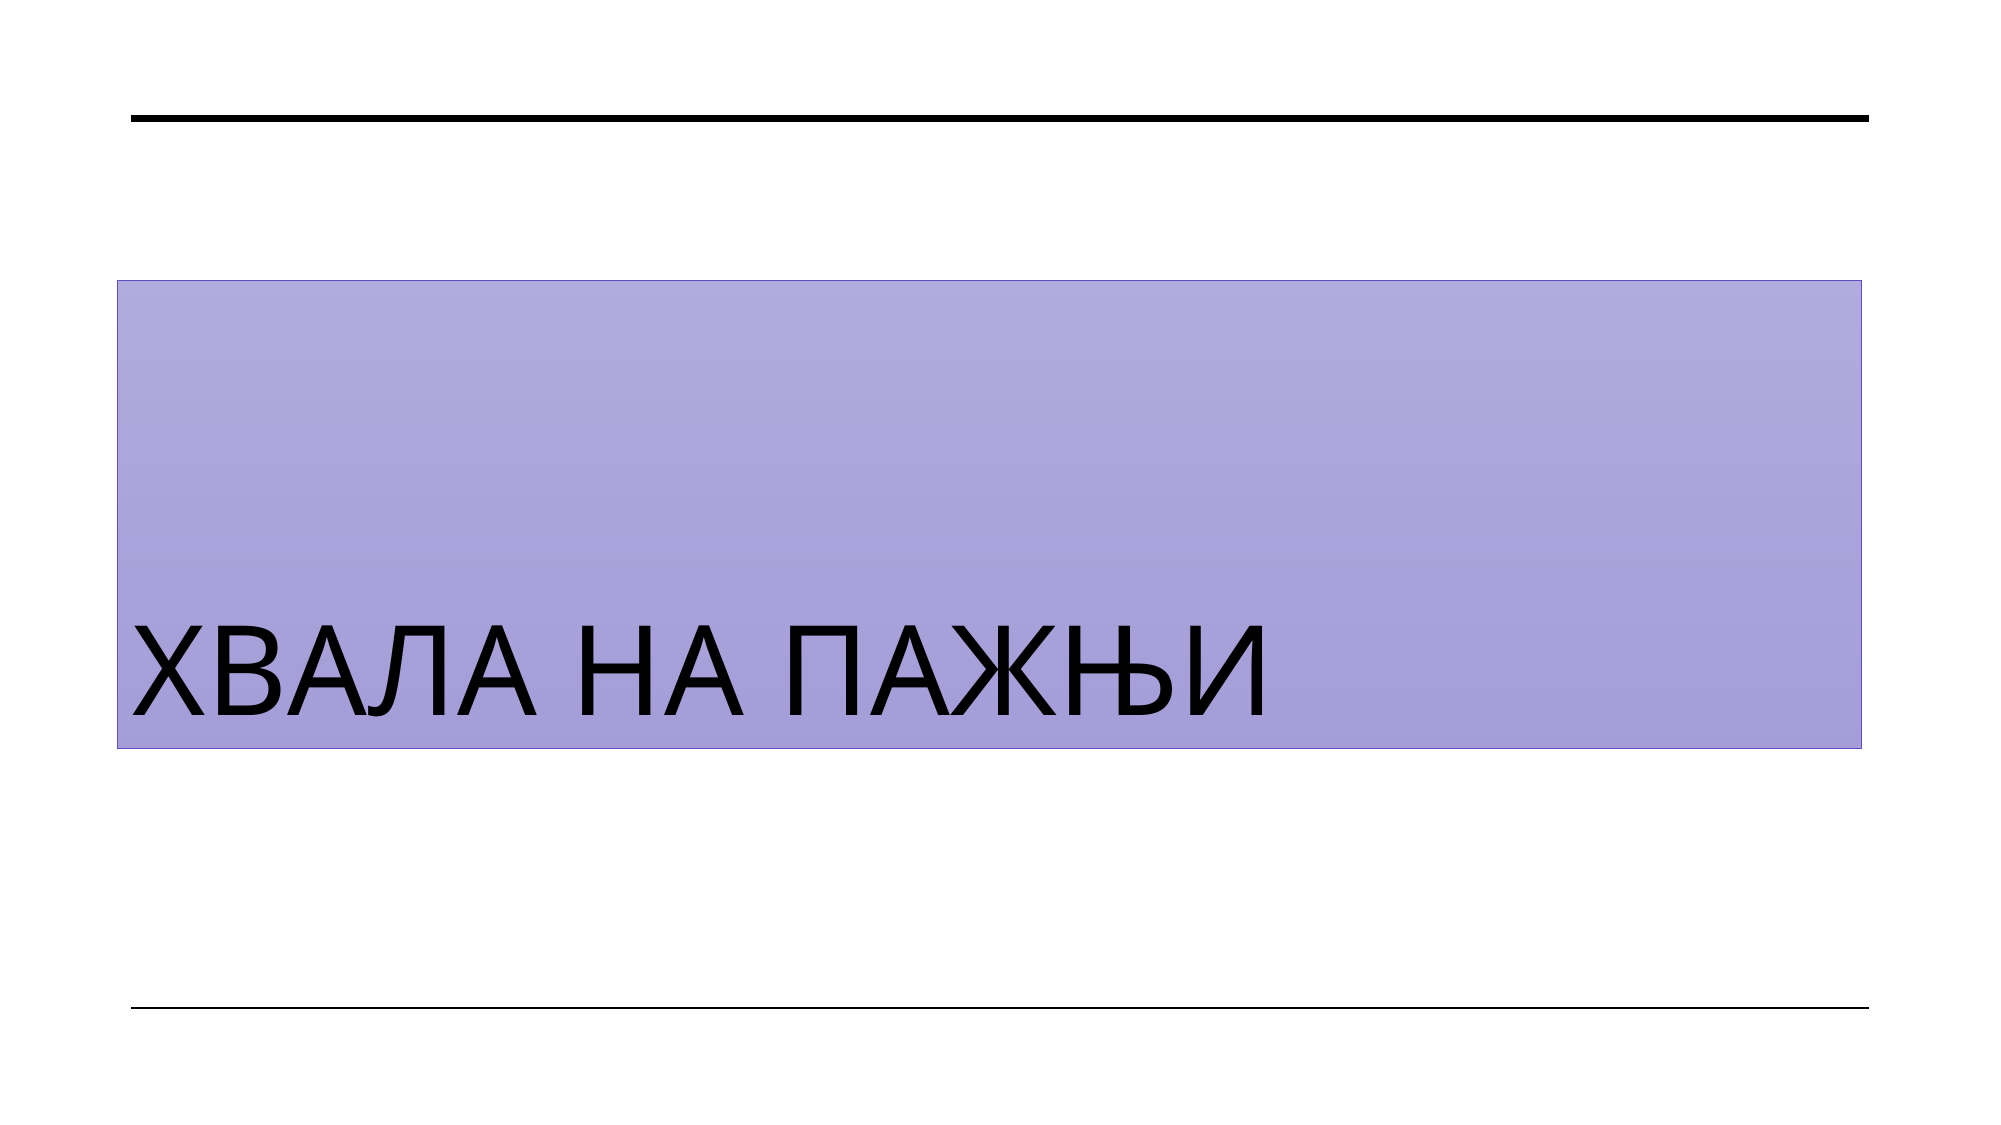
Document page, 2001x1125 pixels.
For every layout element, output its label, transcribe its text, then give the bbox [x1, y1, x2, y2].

title Хвала на пажњи [117, 280, 1862, 749]
